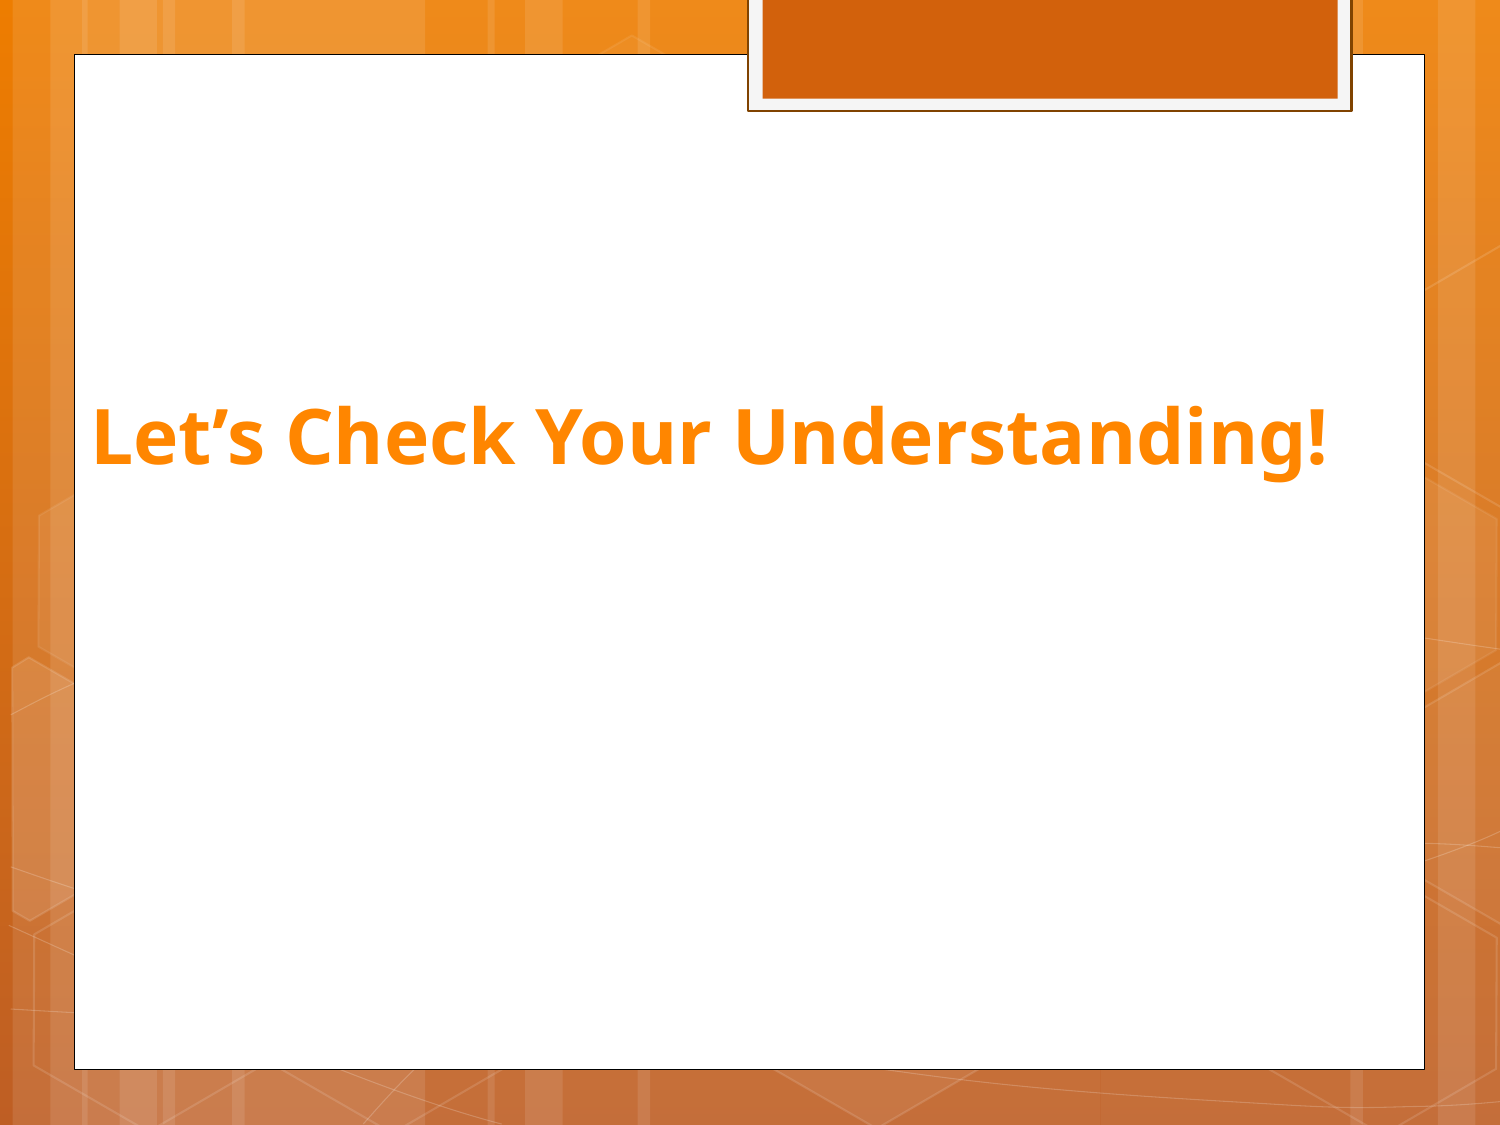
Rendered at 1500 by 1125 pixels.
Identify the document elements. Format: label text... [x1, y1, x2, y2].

title Let’s Check Your Understanding! [75, 299, 1438, 488]
